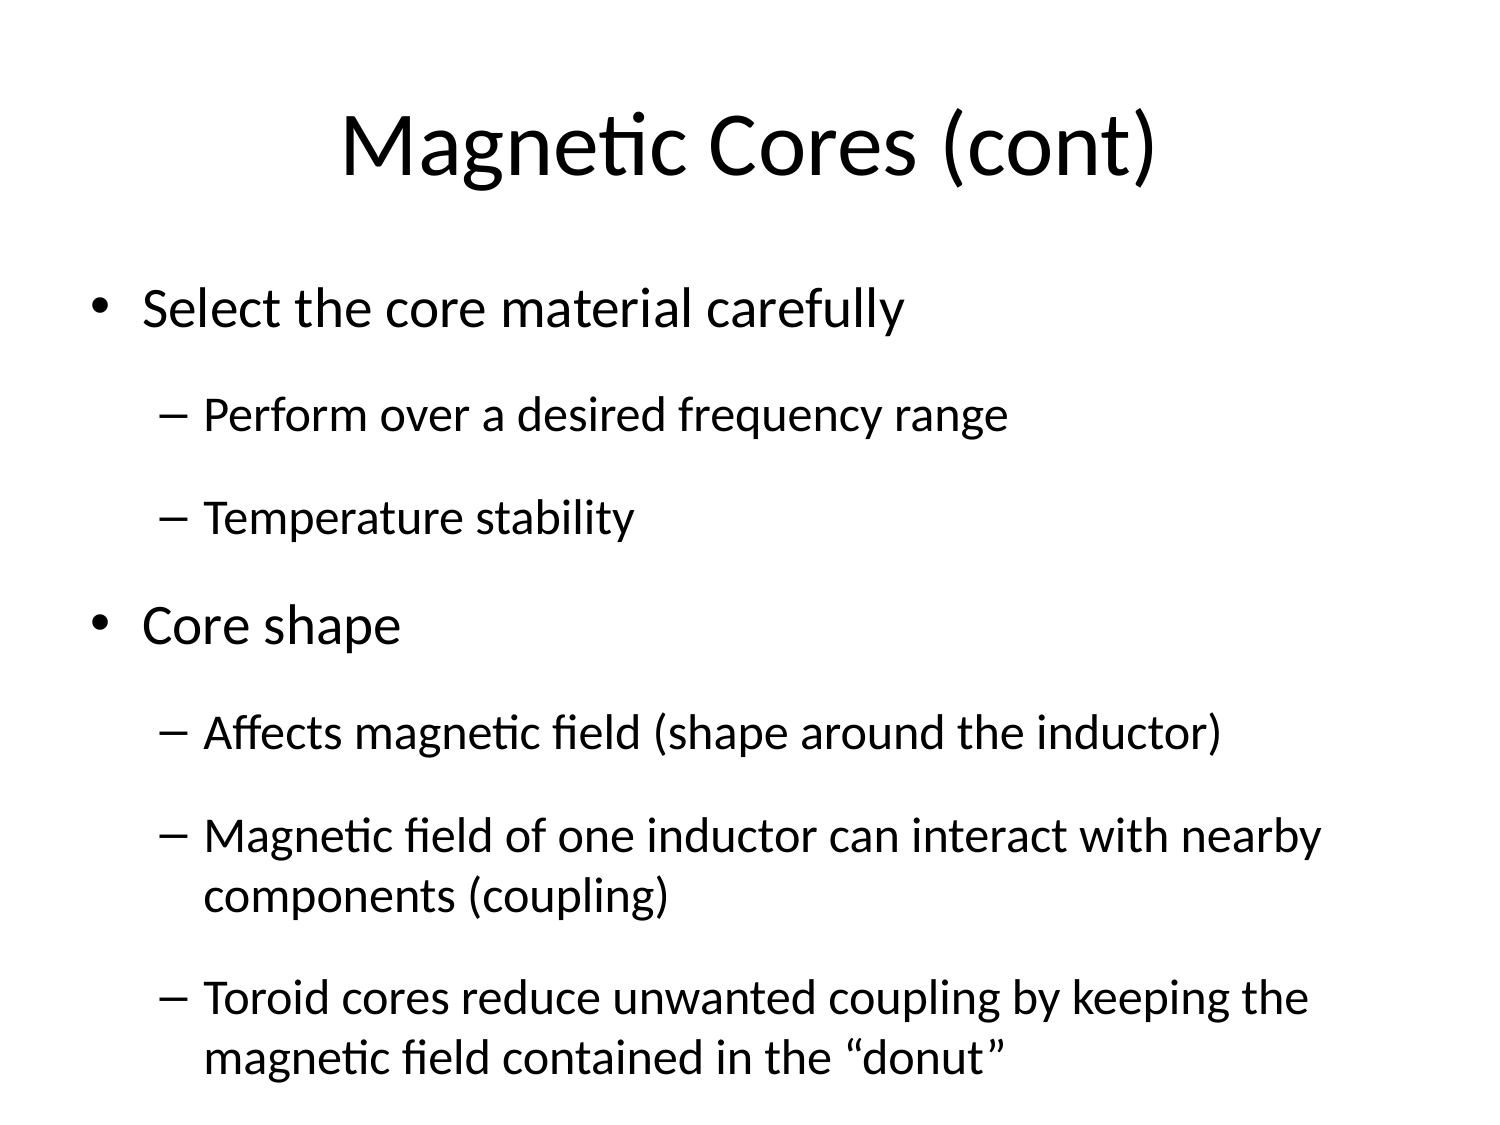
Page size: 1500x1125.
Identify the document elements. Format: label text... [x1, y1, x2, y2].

list Select the core material carefully Perform over a desired frequency range Temperature stability Core shape Affects magnetic field (shape around the inductor) Magnetic field of one inductor can interact with nearby components (coupling) Toroid cores reduce unwanted coupling by keeping the magnetic field contained in the “donut” [75, 262, 1425, 1100]
title Magnetic Cores (cont) [75, 45, 1425, 233]
